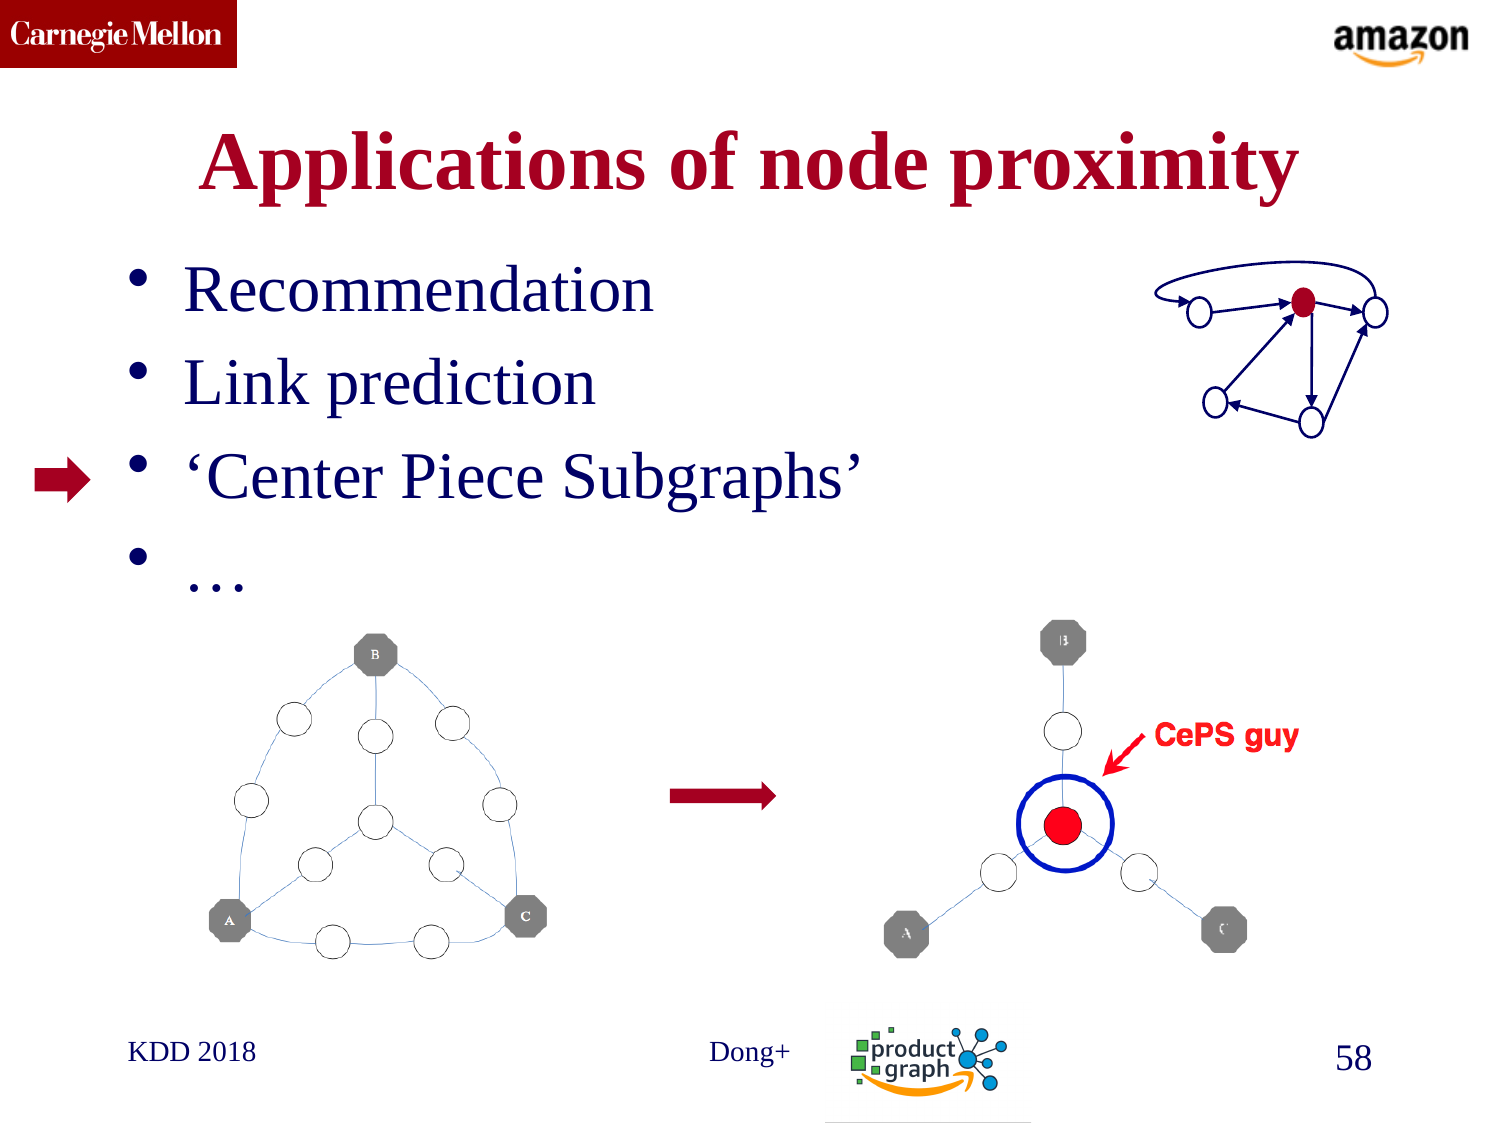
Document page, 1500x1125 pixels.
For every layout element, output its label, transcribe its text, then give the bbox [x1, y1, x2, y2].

title Applications of node proximity [112, 99, 1388, 213]
text_box [34, 456, 91, 504]
picture [0, 0, 237, 68]
slide_number KDD 2018 [112, 1024, 426, 1101]
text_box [1187, 287, 1388, 438]
picture [179, 613, 597, 979]
text_box [669, 781, 777, 811]
footer Dong+ [512, 1024, 988, 1101]
list Recommendation Link prediction ‘Center Piece Subgraphs’ … [112, 237, 1388, 1001]
picture [1322, 4, 1484, 88]
slide_number 58 [1074, 1024, 1388, 1101]
picture [849, 613, 1316, 970]
